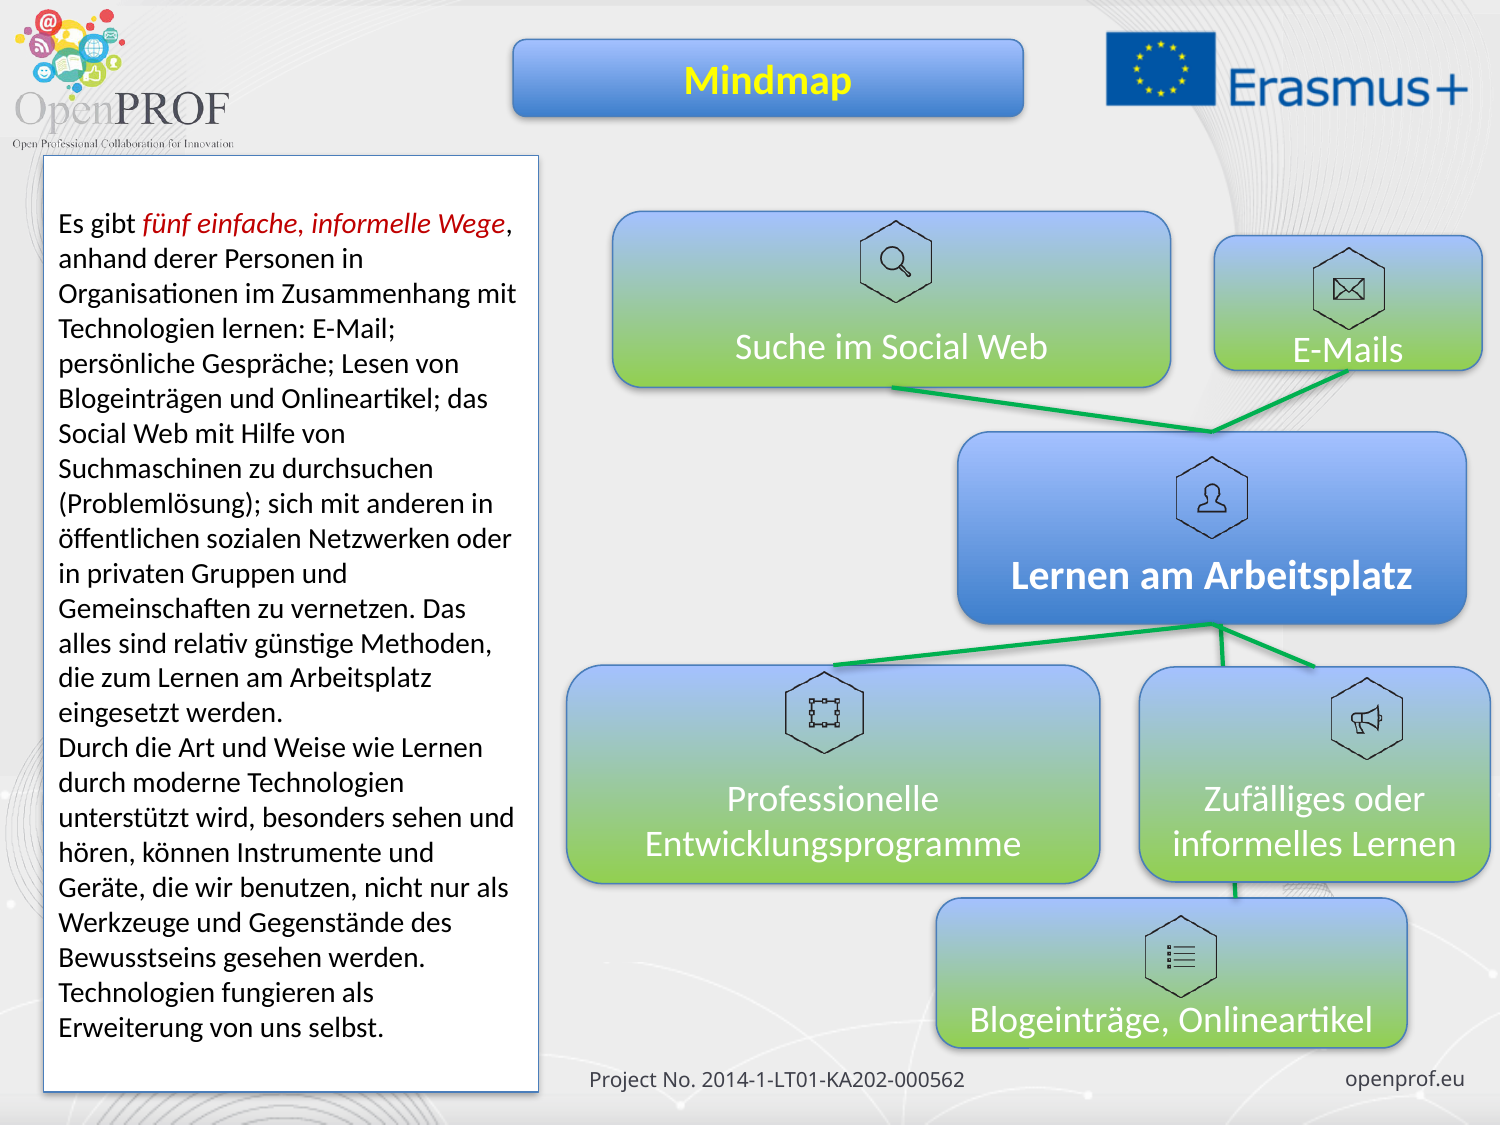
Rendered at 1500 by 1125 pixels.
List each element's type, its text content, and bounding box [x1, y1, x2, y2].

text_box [612, 210, 1213, 432]
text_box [1139, 623, 1491, 883]
text_box Mindmap [512, 38, 1025, 118]
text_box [1211, 235, 1483, 433]
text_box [566, 623, 934, 884]
picture [0, 0, 1500, 1125]
text_box Es gibt fünf einfache, informelle Wege, anhand derer Personen in Organisationen im Zusammenhang mit Technologien lernen: E-Mail; persönliche Gespräche; Lesen von Blogeinträgen und Onlineartikel; das Social Web mit Hilfe von Suchmaschinen zu durchsuchen (Problemlösung); sich mit anderen in öffentlichen sozialen Netzwerken oder in privaten Gruppen und Gemeinschaften zu vernetzen. Das alles sind relativ günstige Methoden, die zum Lernen am Arbeitsplatz eingesetzt werden. Durch die Art und Weise wie Lernen durch moderne Technologien unterstützt wird, besonders sehen und hören, können Instrumente und Geräte, die wir benutzen, nicht nur als Werkzeuge und Gegenstände des Bewusstseins gesehen werden. Technologien fungieren als Erweiterung von uns selbst. [43, 155, 539, 1093]
text_box Lernen am Arbeitsplatz [957, 441, 1468, 622]
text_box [936, 623, 1408, 1049]
